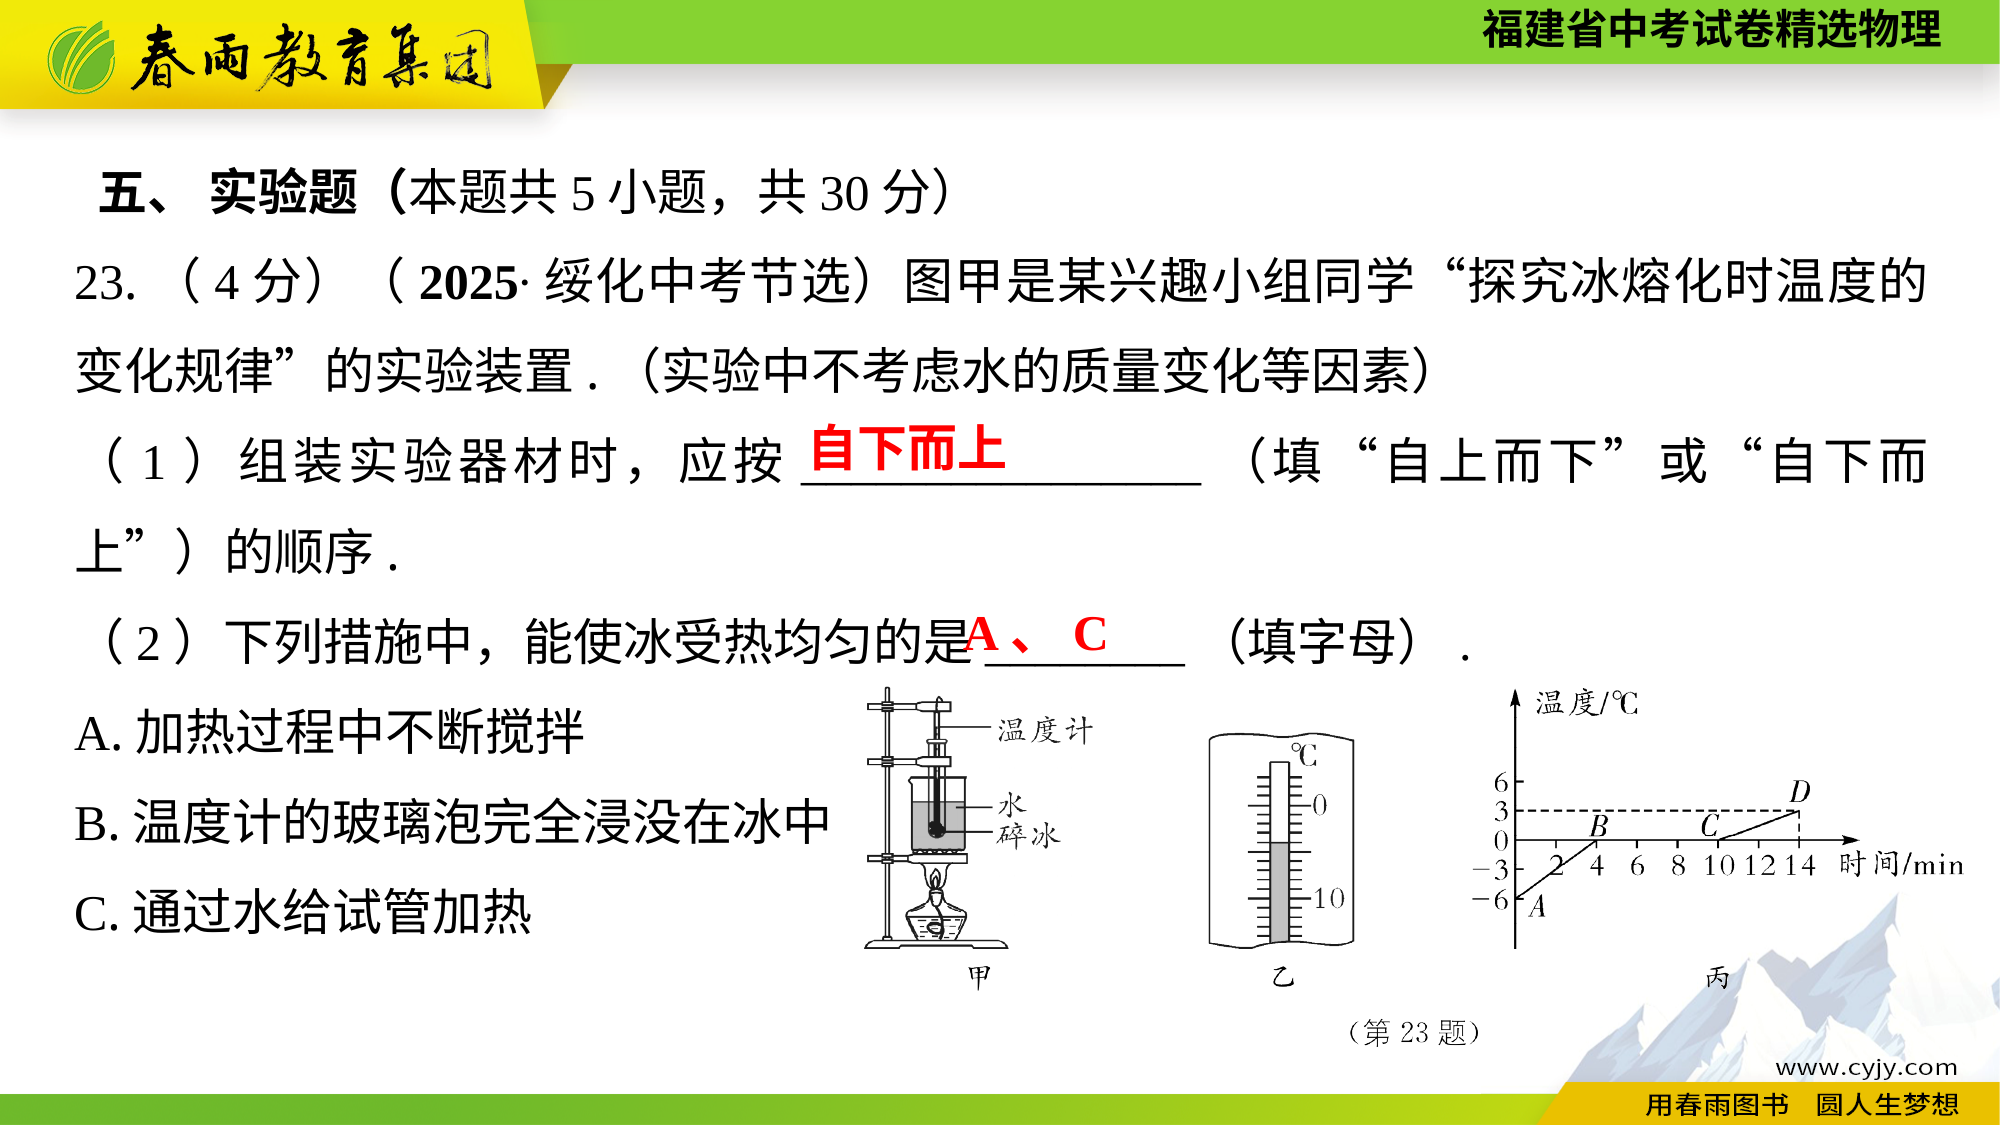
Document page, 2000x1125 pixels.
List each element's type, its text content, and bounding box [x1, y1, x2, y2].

text_box 自下而上 [742, 408, 1073, 484]
picture [0, 0, 2000, 1125]
text_box A、C [948, 593, 1186, 667]
list 五、 实验题（本题共5小题，共30分） 23.（4分）（2025∙绥化中考节选）图甲是某兴趣小组同学“探究冰熔化时温度的变化规律”的实验装置.（实验中不考虑水的质量变化等因素） （1）组装实验器材时，应按________________（填“自上而下”或“自下而上”）的顺序. （2）下列措施中，能使冰受热均匀的是________（填字母）. A.加热过程中不断搅拌 B.温度计的玻璃泡完全浸没在冰中 C.通过水给试管加热 [59, 122, 1944, 956]
